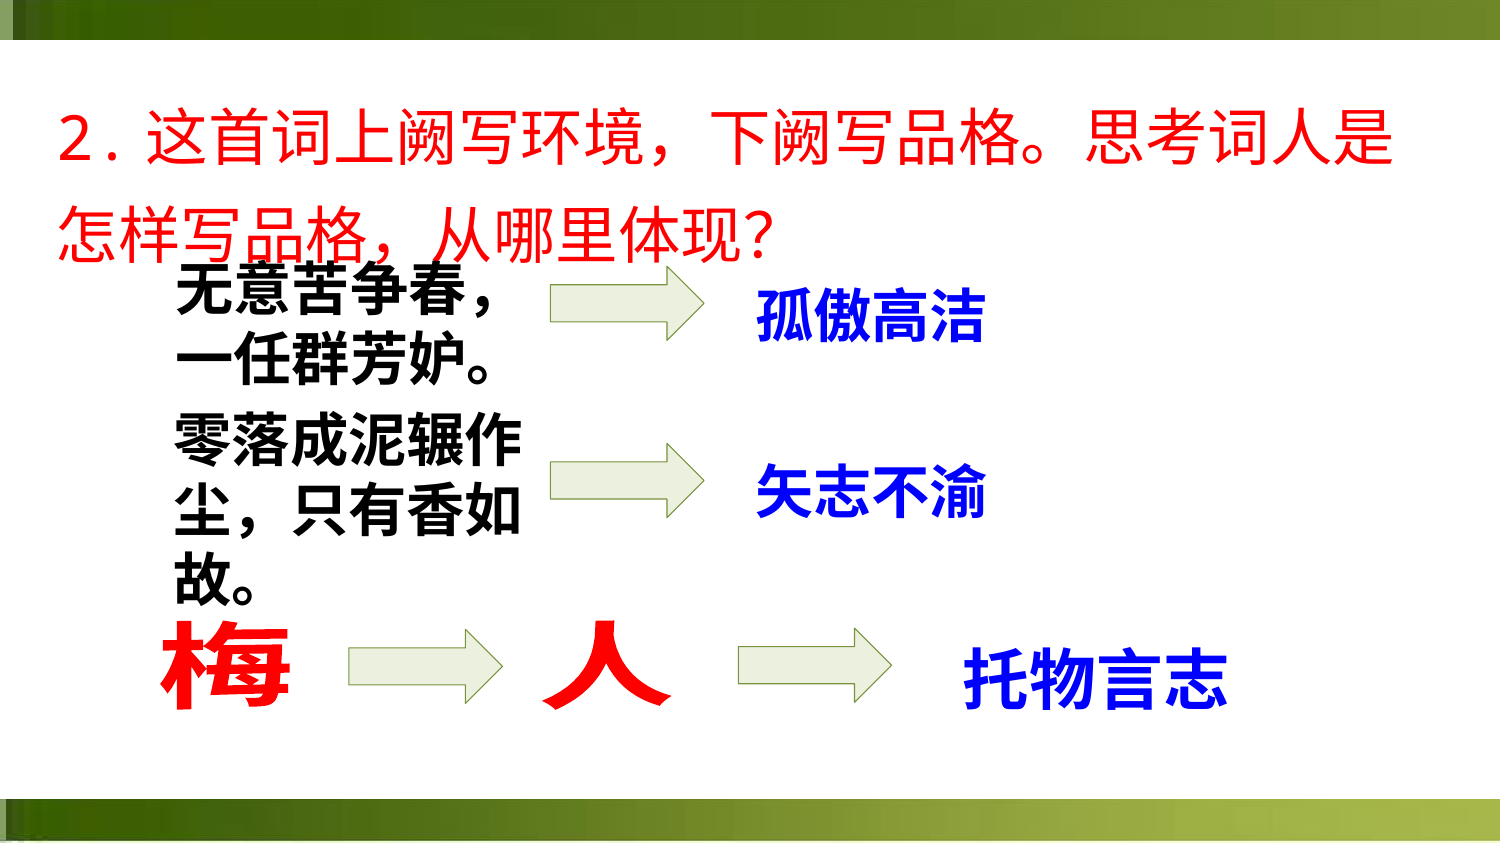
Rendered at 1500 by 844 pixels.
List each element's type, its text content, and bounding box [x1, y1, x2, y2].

picture [0, 799, 1500, 843]
text_box 托物言志 [948, 630, 1245, 726]
picture [0, 0, 1500, 40]
text_box [346, 627, 505, 706]
text_box [548, 441, 707, 520]
text_box [736, 626, 894, 705]
text_box 矢志不渝 [740, 448, 1004, 533]
text_box 孤傲高洁 [740, 271, 1004, 356]
text_box 零落成泥辗作尘，只有香如故。 [158, 395, 549, 620]
text_box 无意苦争春， 一任群芳妒。 [160, 244, 551, 400]
text_box [548, 264, 707, 343]
text_box 2.这首词上阙写环境，下阙写品格。思考词人是怎样写品格，从哪里体现？ [39, 66, 1461, 280]
